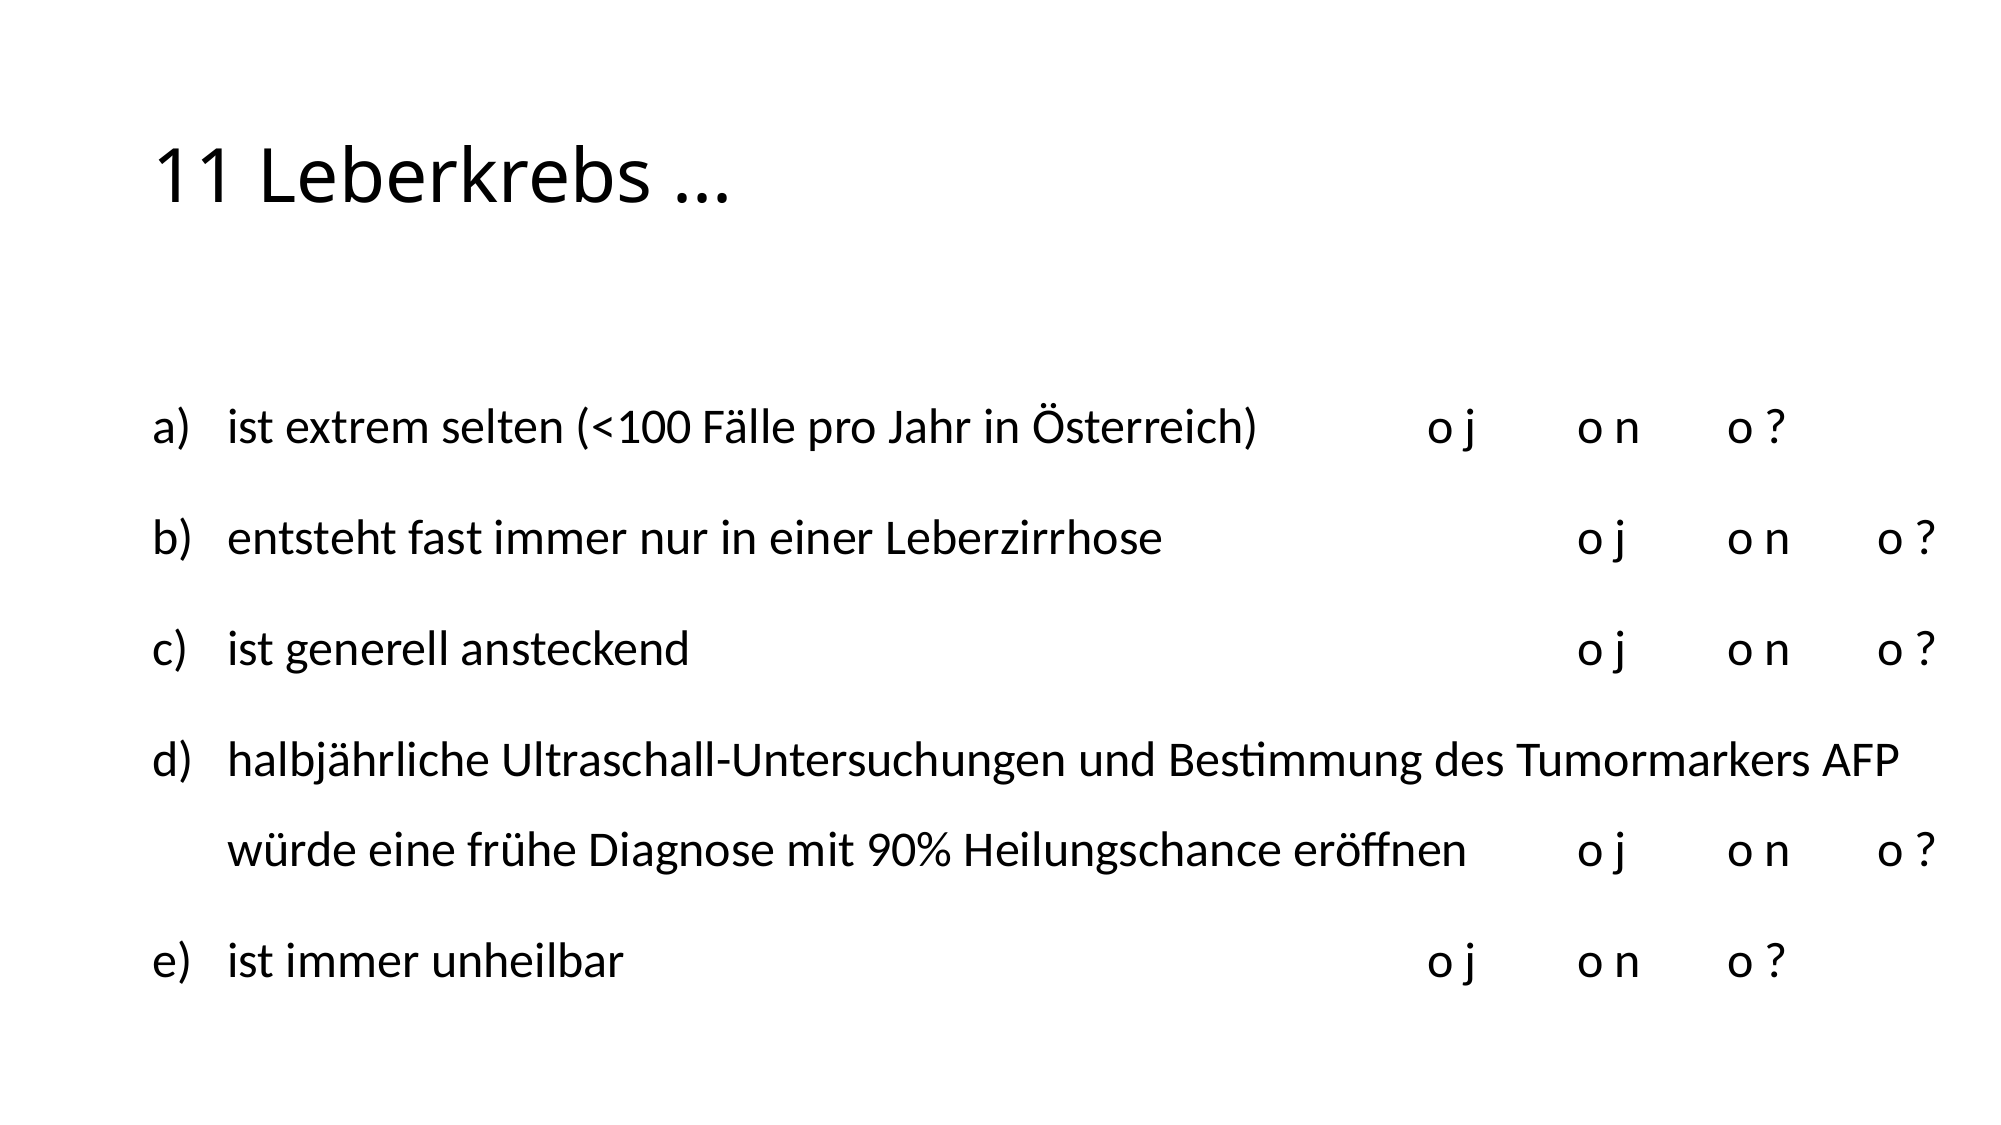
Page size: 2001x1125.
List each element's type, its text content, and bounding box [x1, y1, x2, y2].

list ist extrem selten (<100 Fälle pro Jahr in Österreich) o j o n o ? entsteht fast immer nur in einer Leberzirrhose o j o n o ? ist generell ansteckend o j o n o ? halbjährliche Ultraschall-Untersuchungen und Bestimmung des Tumormarkers AFP würde eine frühe Diagnose mit 90% Heilungschance eröffnen o j o n o ? ist immer unheilbar o j o n o ? [137, 356, 1986, 1109]
title 11 Leberkrebs ... [137, 0, 1863, 356]
